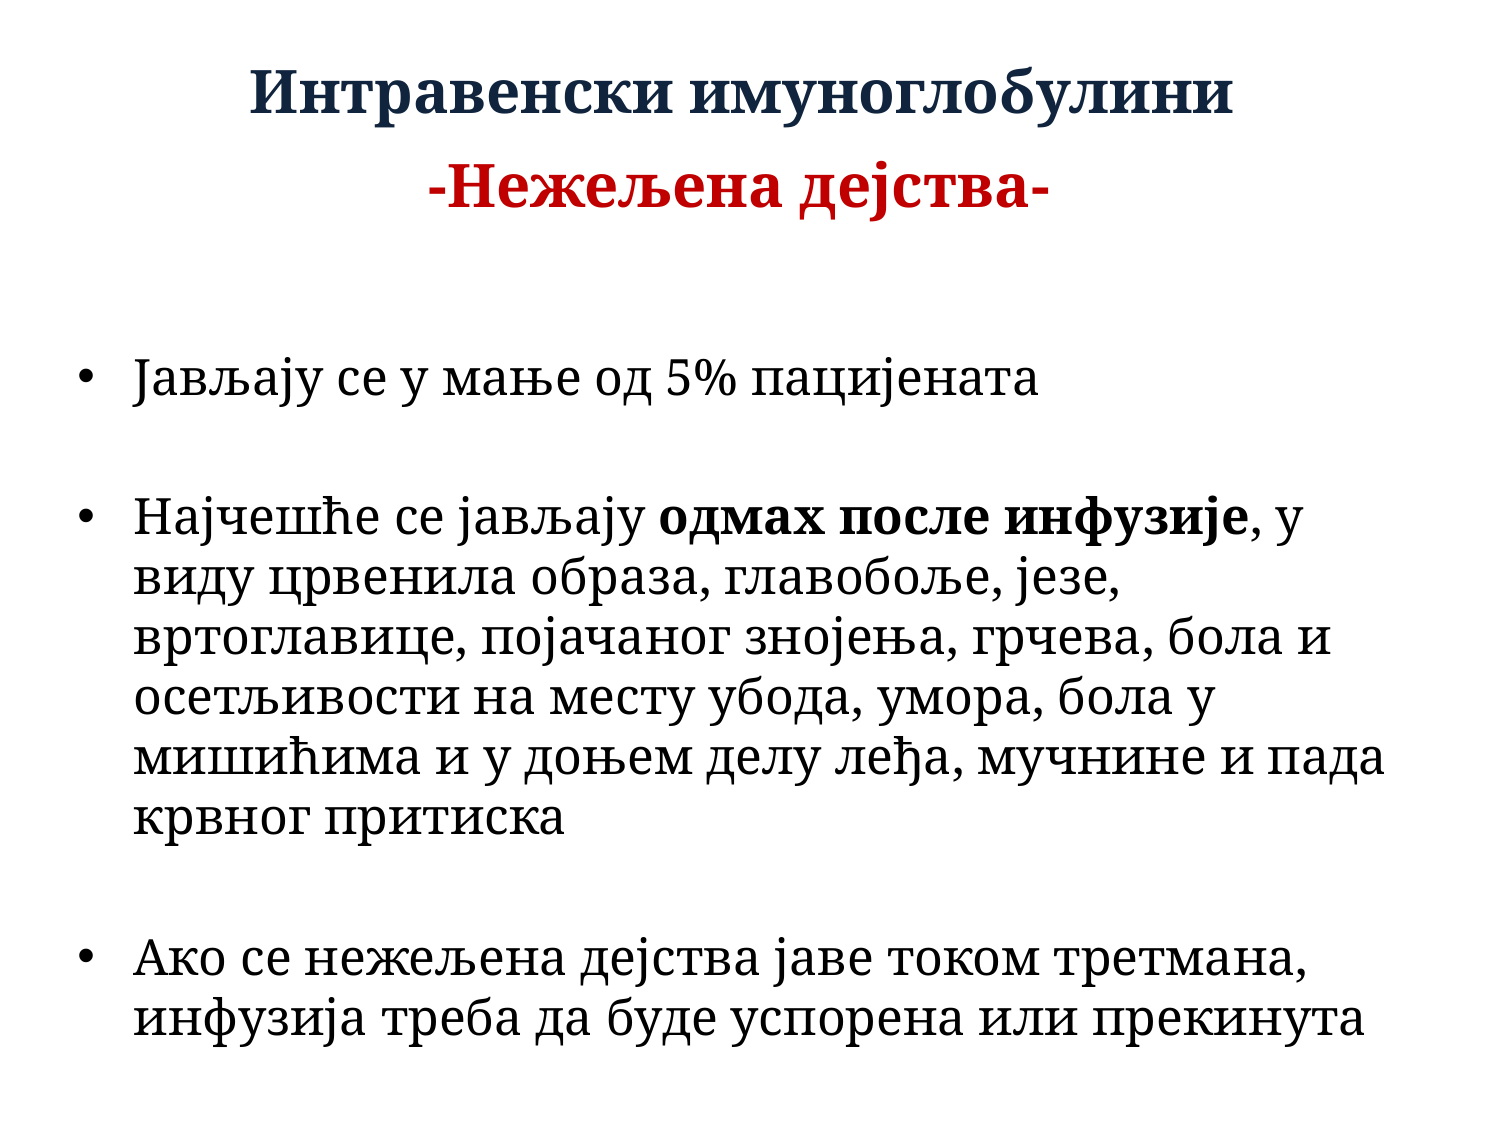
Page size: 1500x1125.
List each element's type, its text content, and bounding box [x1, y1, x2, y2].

title Интравенски имуноглобулини -Нежељена дејства- [75, 45, 1425, 233]
list Јављају се у мање од 5% пацијената Најчешће се јављају одмах после инфузије, у виду црвенила образа, главобоље, језе, вртоглавице, појачаног знојења, грчева, бола и осетљивости на месту убода, умора, бола у мишићима и у доњем делу леђа, мучнине и пада крвног притиска Ако се нежељена дејства јаве током третмана, инфузија треба да буде успорена или прекинута [62, 337, 1413, 1080]
